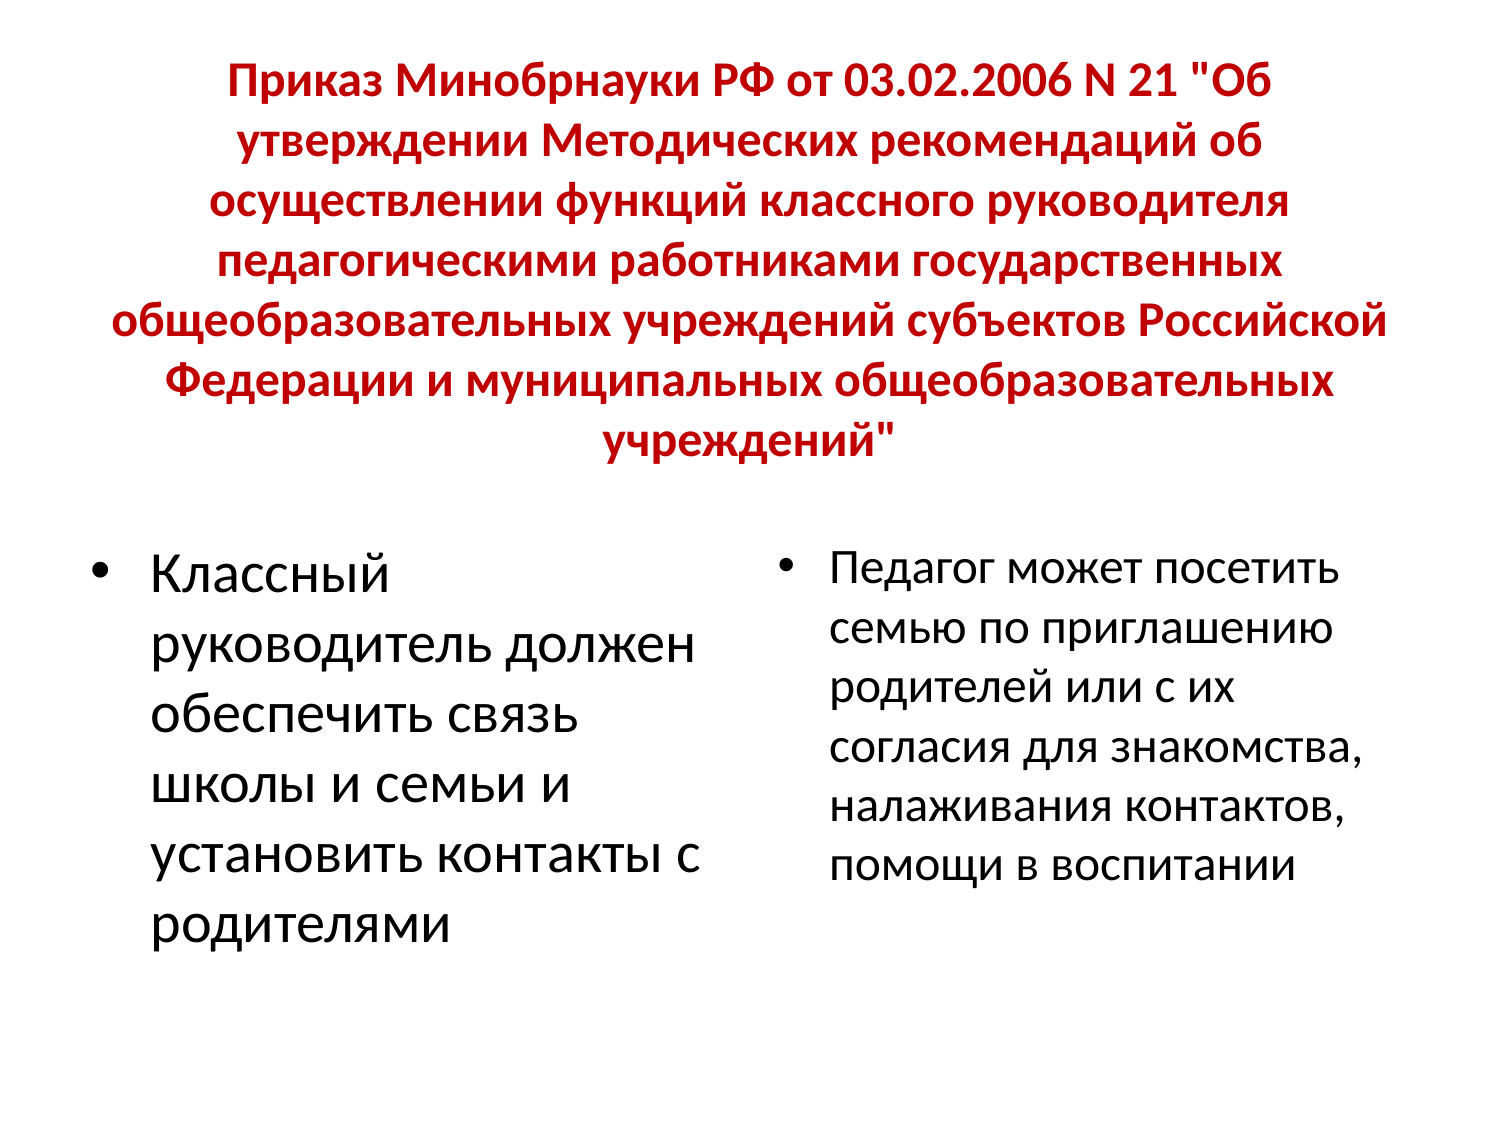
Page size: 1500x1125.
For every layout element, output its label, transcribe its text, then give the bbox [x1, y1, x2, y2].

list Классный руководитель должен обеспечить связь школы и семьи и установить контакты с родителями [75, 527, 738, 1005]
title Приказ Минобрнауки РФ от 03.02.2006 N 21 "Об утверждении Методических рекомендаций об осуществлении функций классного руководителя педагогическими работниками государственных общеобразовательных учреждений субъектов Российской Федерации и муниципальных общеобразовательных учреждений" [75, 45, 1425, 468]
list Педагог может посетить семью по приглашению родителей или с их согласия для знакомства, налаживания контактов, помощи в воспитании [762, 527, 1425, 1005]
